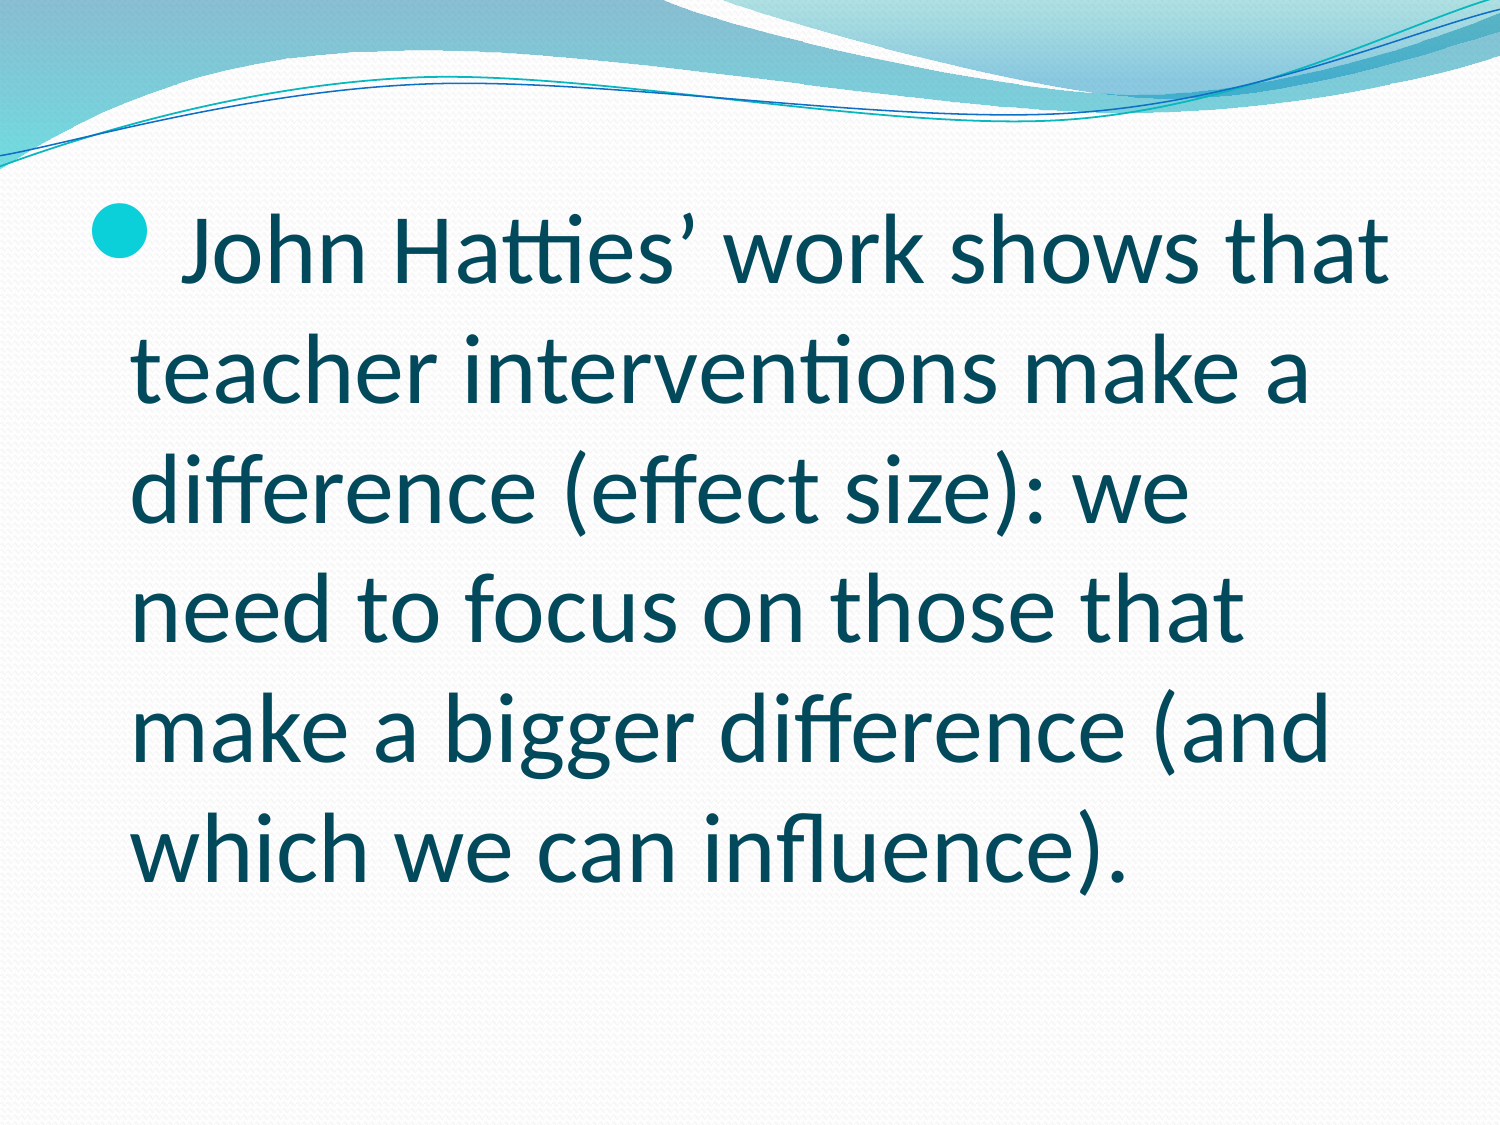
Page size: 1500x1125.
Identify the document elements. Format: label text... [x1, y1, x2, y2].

list John Hatties’ work shows that teacher interventions make a difference (effect size): we need to focus on those that make a bigger difference (and which we can influence). [70, 175, 1425, 1085]
